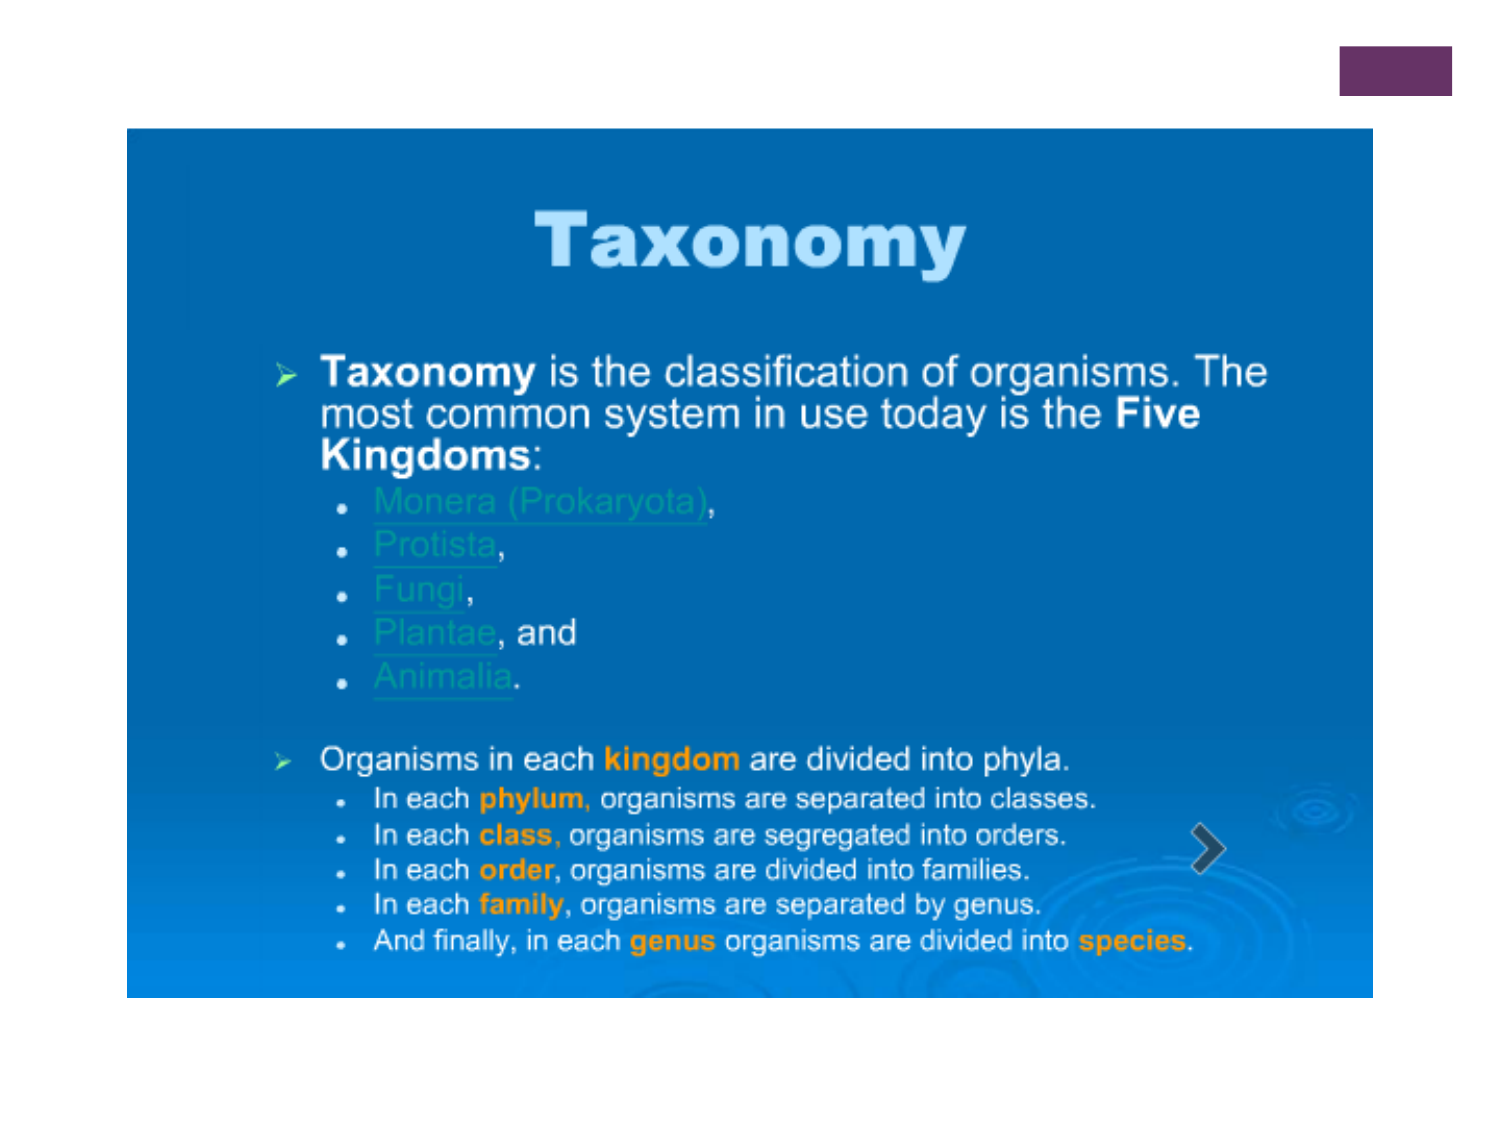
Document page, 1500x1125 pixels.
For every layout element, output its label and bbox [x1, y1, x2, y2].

picture [126, 126, 1374, 999]
